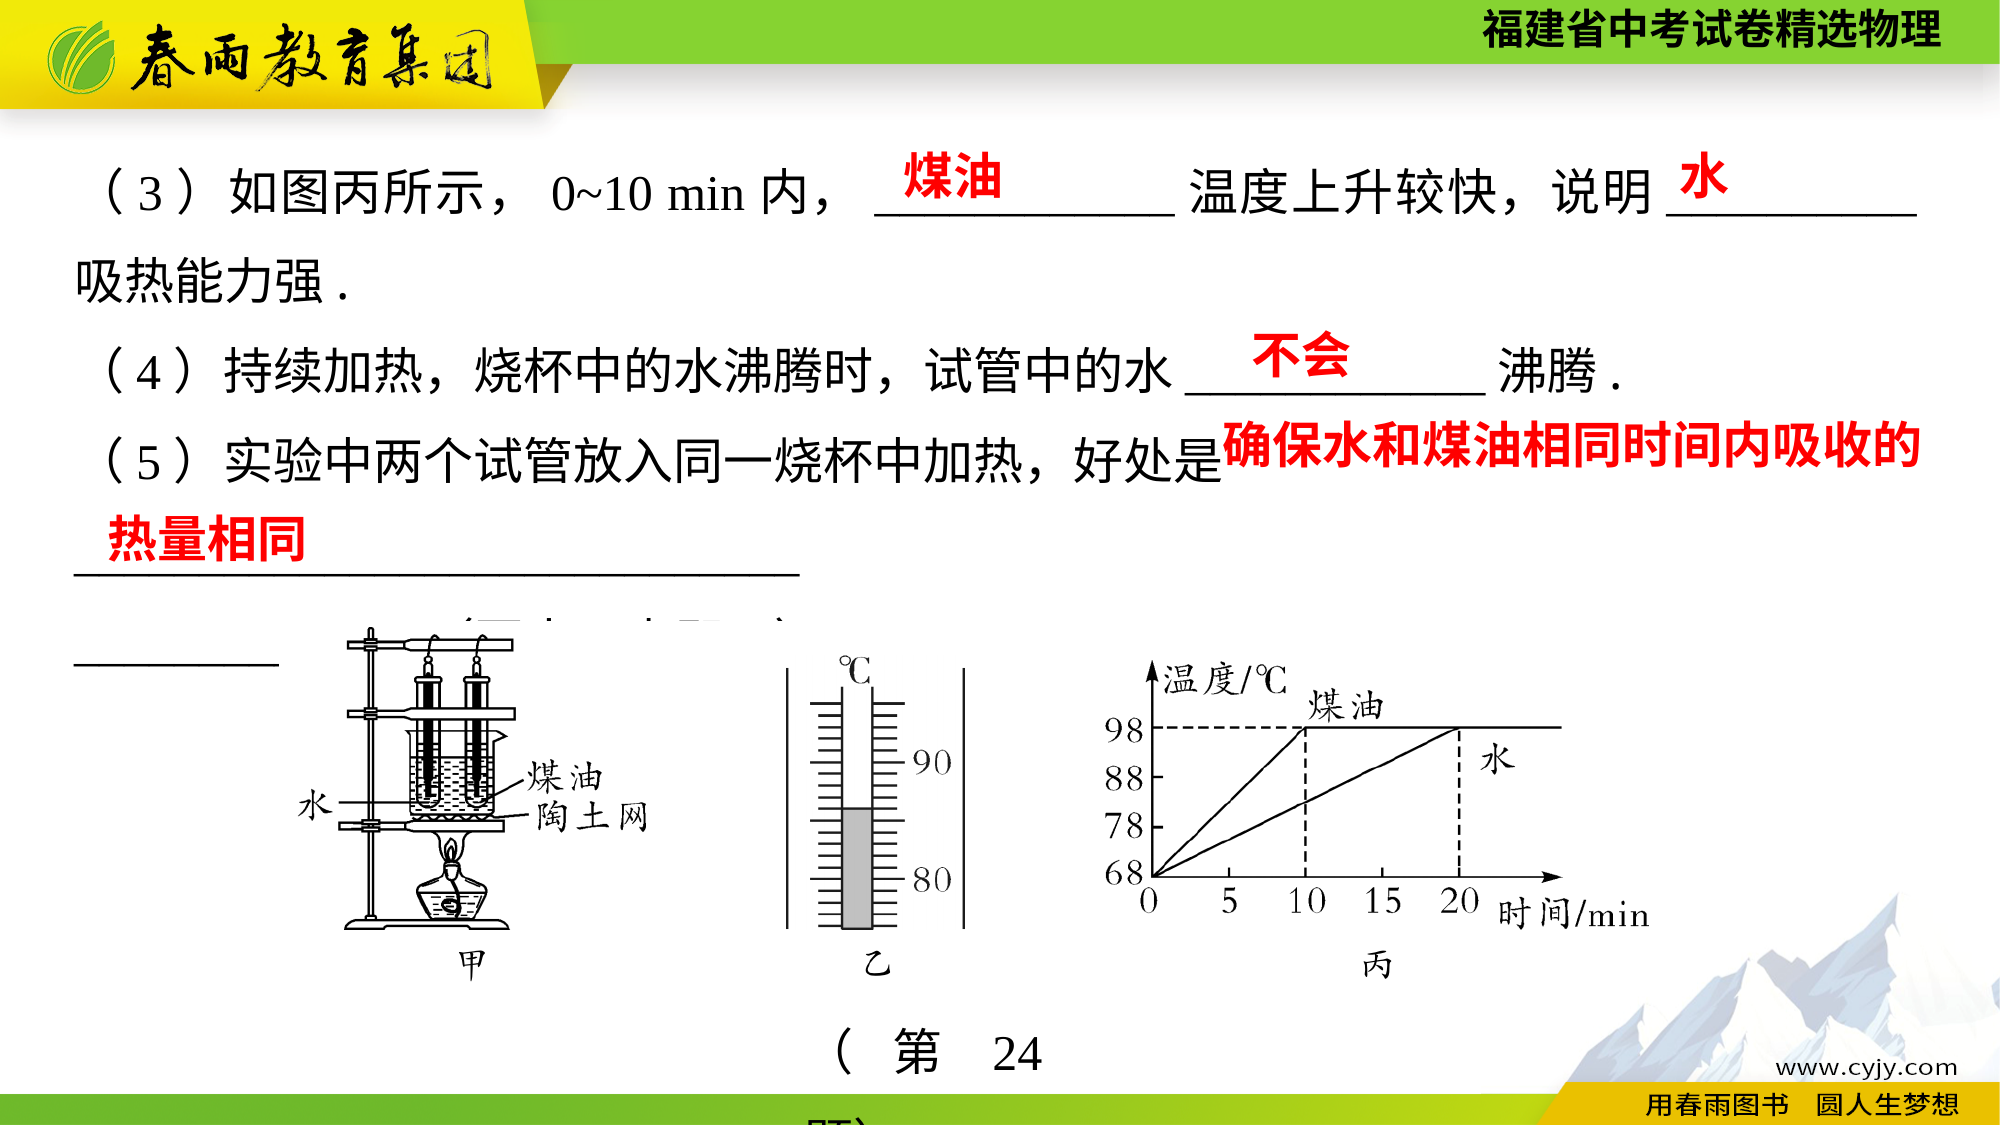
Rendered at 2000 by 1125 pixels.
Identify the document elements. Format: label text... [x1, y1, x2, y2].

text_box （第24题） [789, 996, 1069, 1088]
list （3）如图丙所示，0~10 min内，____________温度上升较快，说明__________吸热能力强. （4）持续加热，烧杯中的水沸腾时，试管中的水____________沸腾. （5）实验中两个试管放入同一烧杯中加热，好处是_____________________________ _____________.（写出一点即可） [59, 122, 1944, 592]
text_box 水 [1615, 136, 1745, 212]
text_box 不会 [1237, 316, 1367, 392]
text_box 确保水和煤油相同时间内吸收的 [1208, 406, 1938, 481]
picture [0, 0, 2000, 1125]
text_box 煤油 [889, 136, 1069, 212]
text_box 热量相同 [92, 500, 373, 575]
